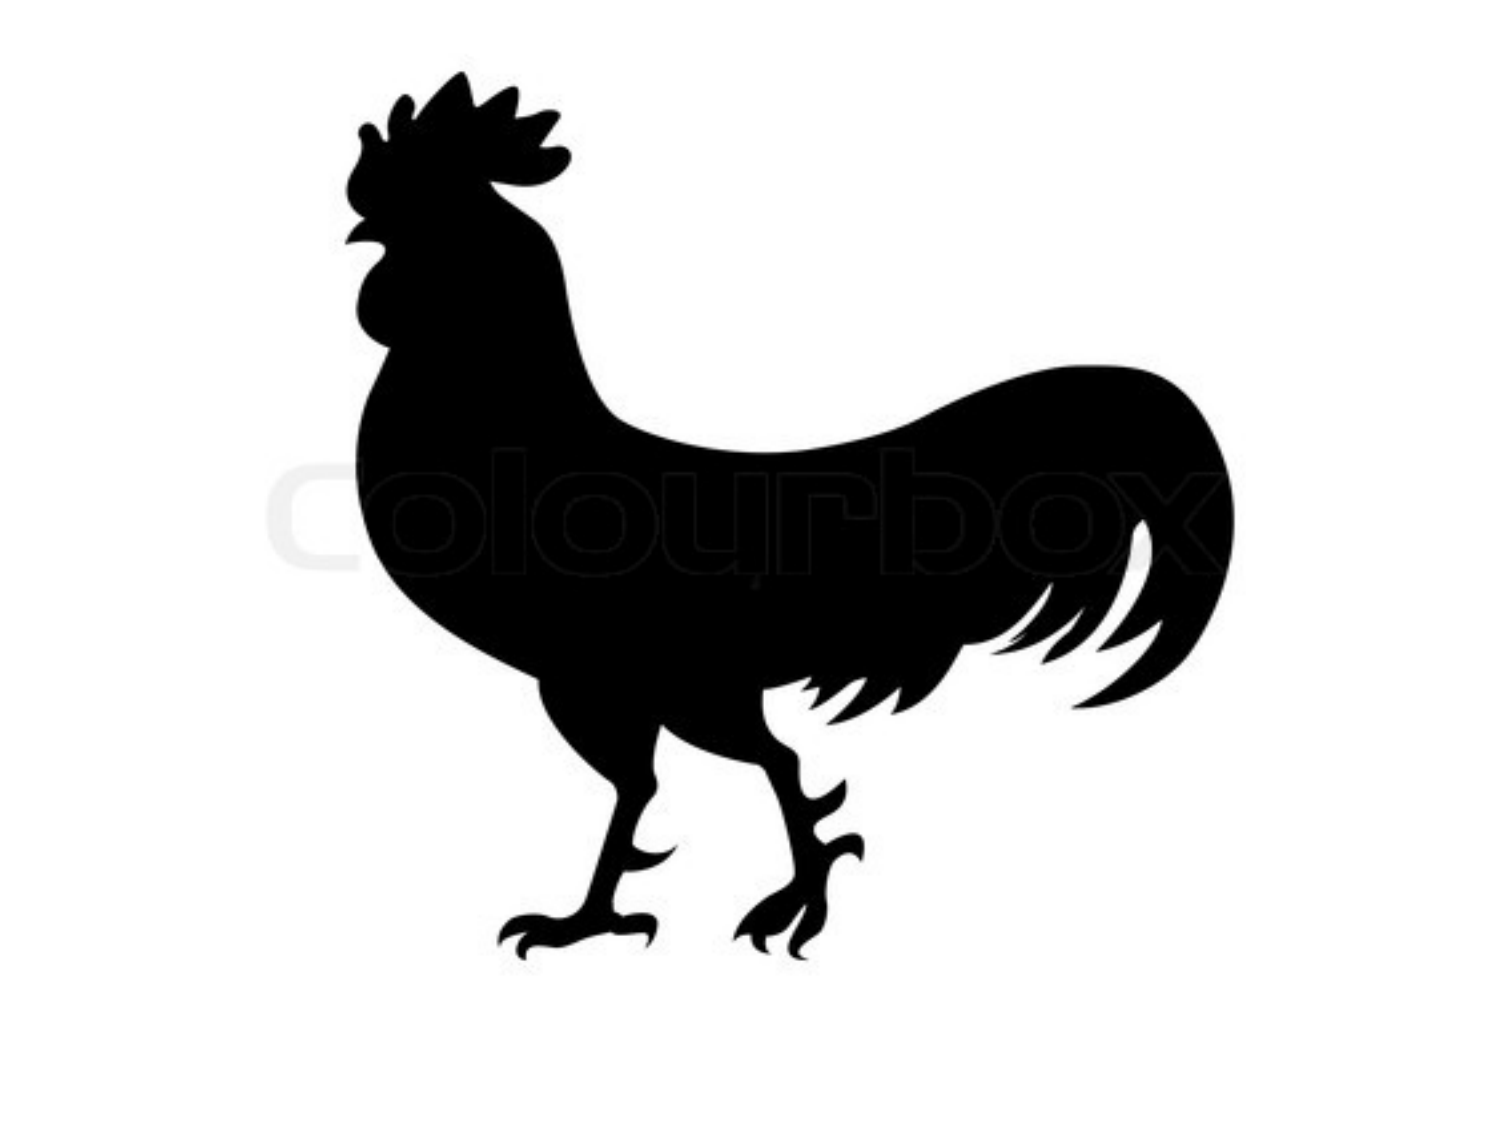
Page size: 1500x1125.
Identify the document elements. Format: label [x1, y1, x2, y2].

picture [116, 34, 1395, 997]
